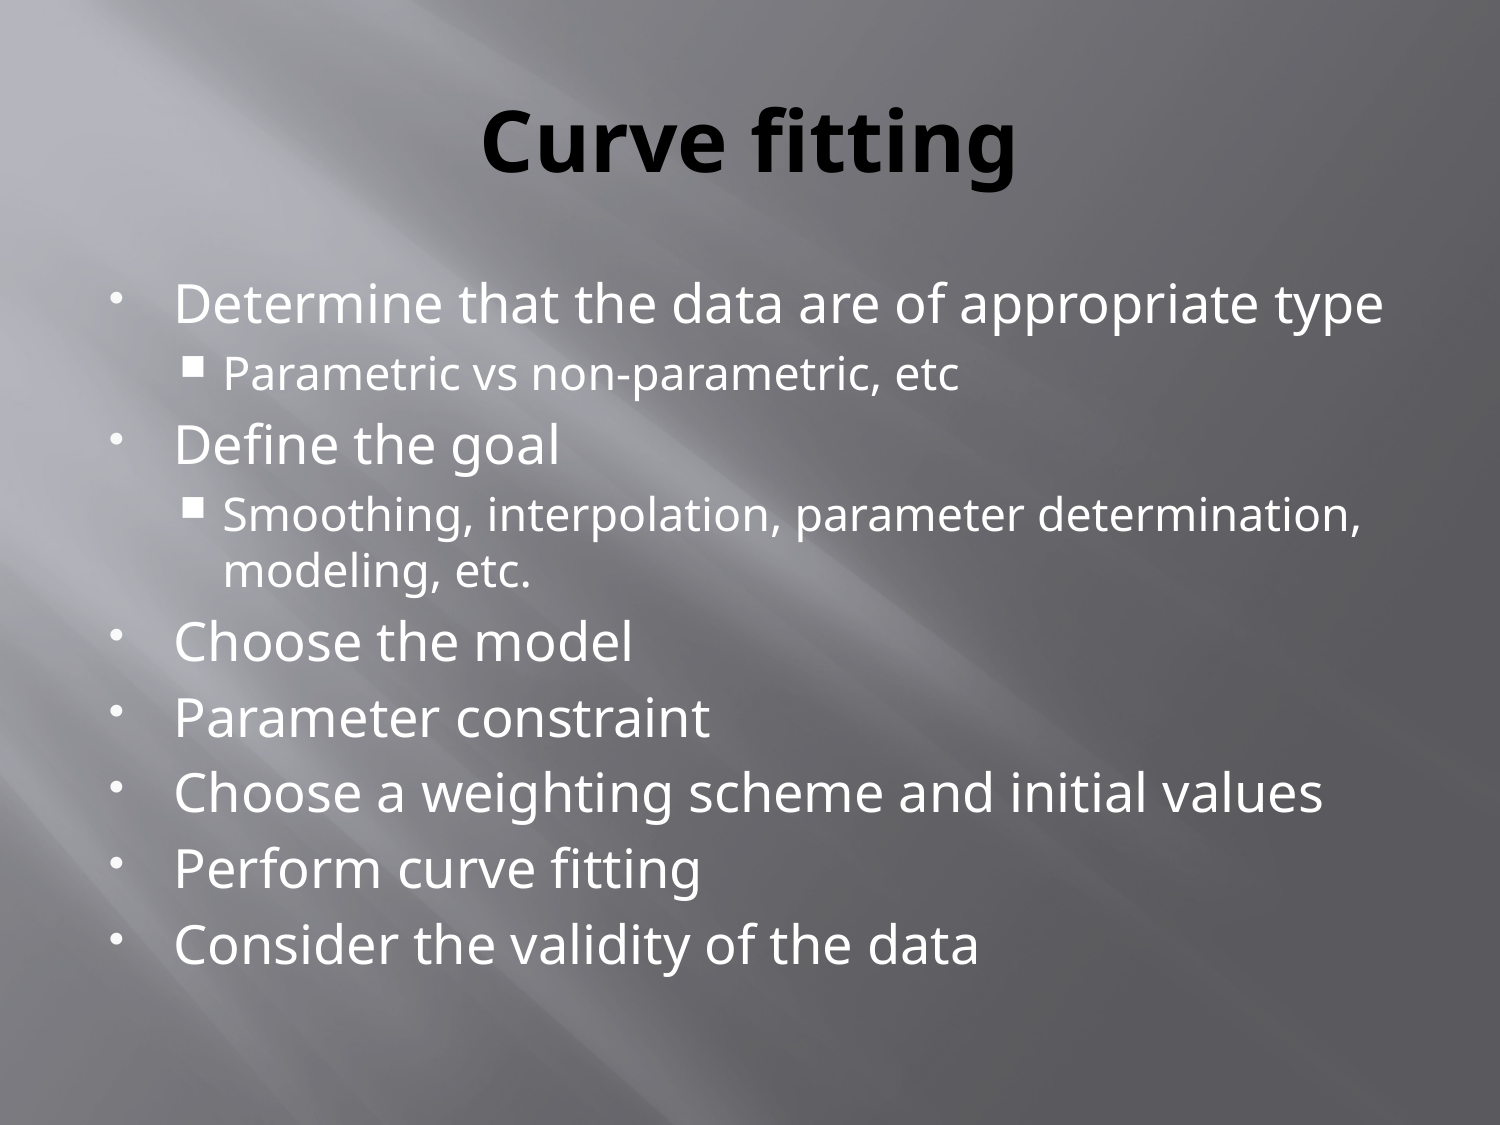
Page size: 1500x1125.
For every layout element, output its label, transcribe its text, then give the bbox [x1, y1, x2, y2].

list Determine that the data are of appropriate type Parametric vs non-parametric, etc Define the goal Smoothing, interpolation, parameter determination, modeling, etc. Choose the model Parameter constraint Choose a weighting scheme and initial values Perform curve fitting Consider the validity of the data [75, 262, 1425, 1035]
title Curve fitting [75, 45, 1425, 233]
